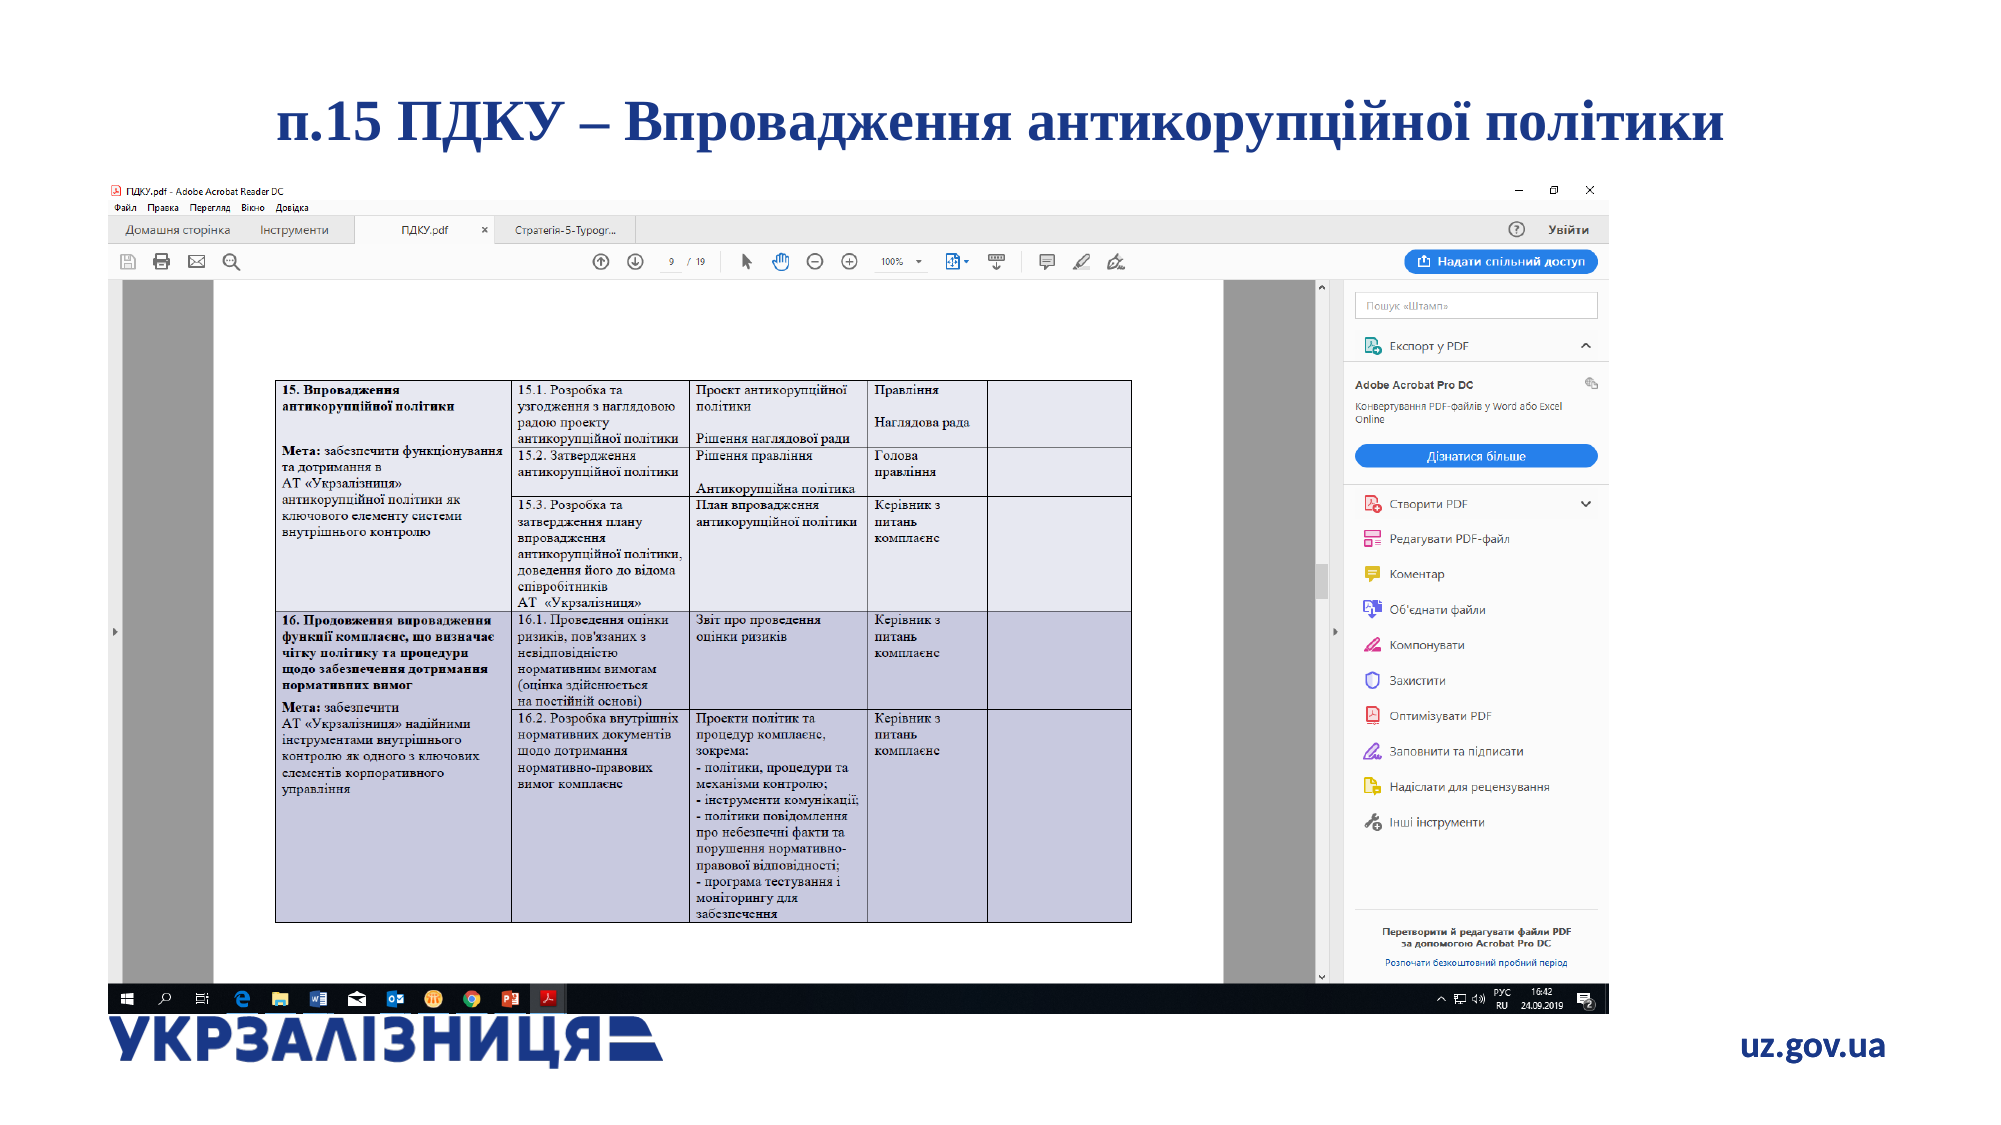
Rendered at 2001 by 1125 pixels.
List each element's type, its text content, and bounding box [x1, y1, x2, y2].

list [108, 182, 1608, 1014]
title п.15 ПДКУ – Впровадження антикорупційної політики [108, 59, 1894, 183]
picture [108, 1015, 663, 1071]
